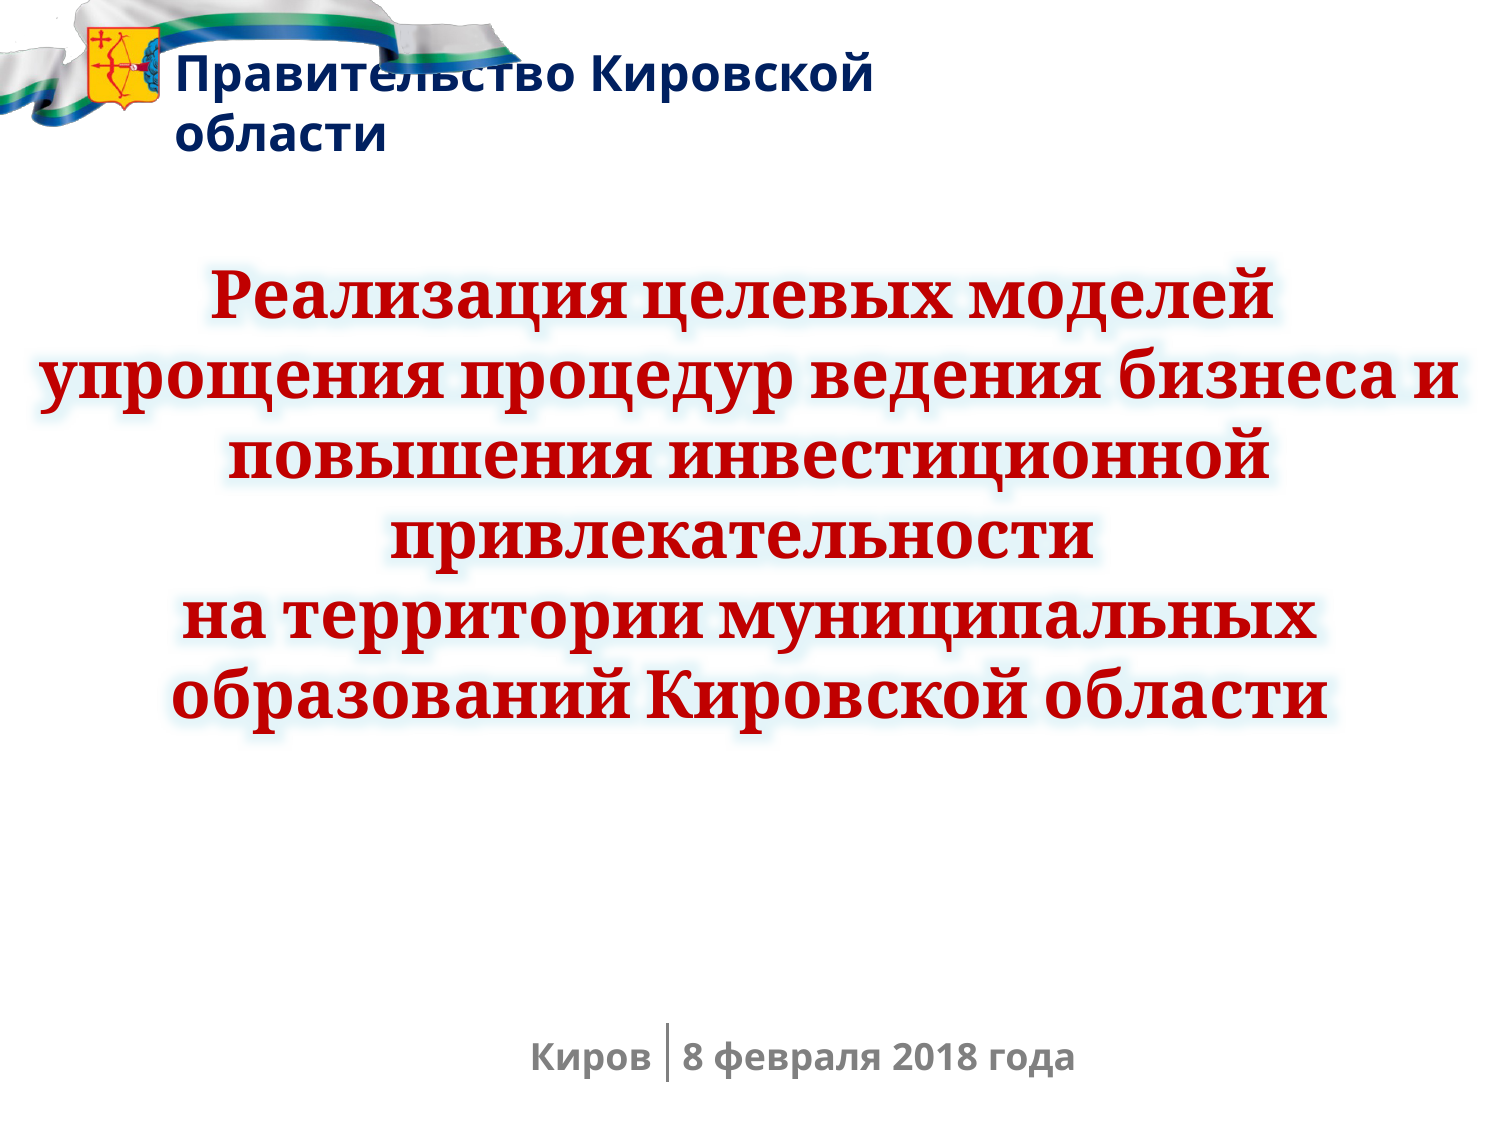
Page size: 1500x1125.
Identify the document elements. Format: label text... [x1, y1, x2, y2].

table_header 8 февраля 2018 года [669, 1023, 1116, 1089]
table_header Киров [455, 1023, 666, 1089]
text_box Правительство Кировской области [158, 41, 1035, 162]
text_box Реализация целевых моделей упрощения процедур ведения бизнеса и повышения инвестиционной привлекательности на территории муниципальных образований Кировской области [0, 289, 1500, 694]
picture [0, 0, 538, 132]
